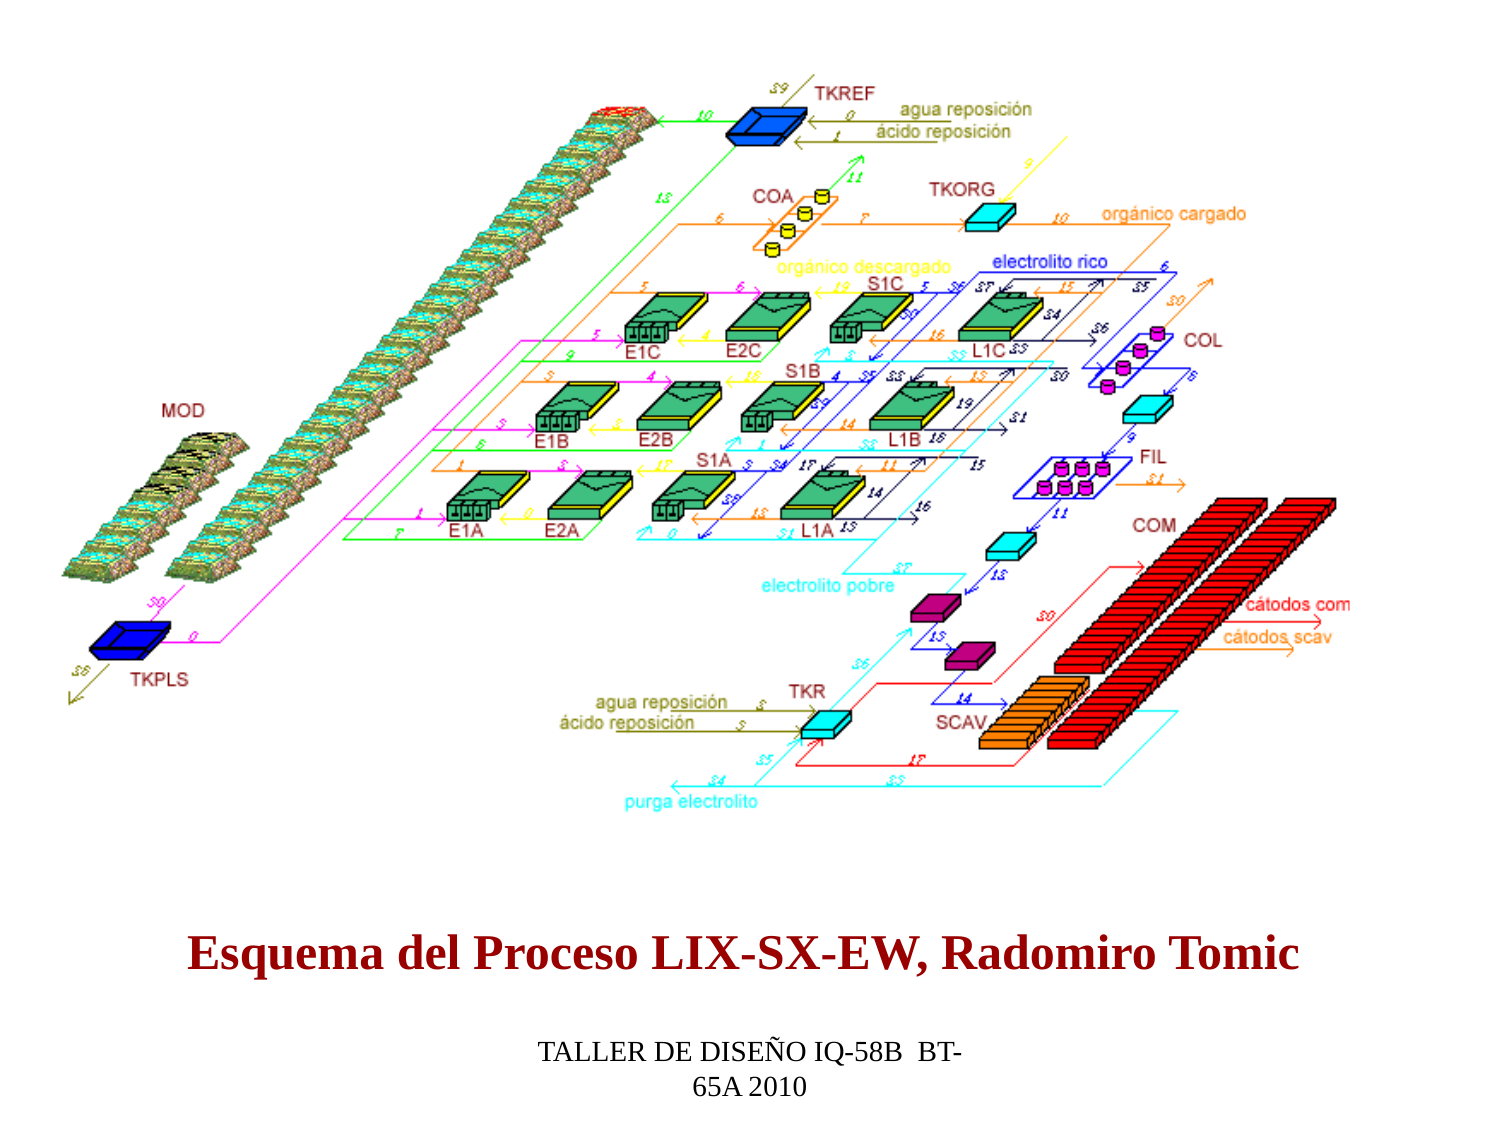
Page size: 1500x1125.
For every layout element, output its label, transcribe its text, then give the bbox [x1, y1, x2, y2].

picture [49, 49, 1351, 815]
text_box Esquema del Proceso LIX-SX-EW, Radomiro Tomic [74, 912, 1413, 988]
footer TALLER DE DISEÑO IQ-58B BT-65A 2010 [512, 1024, 988, 1101]
